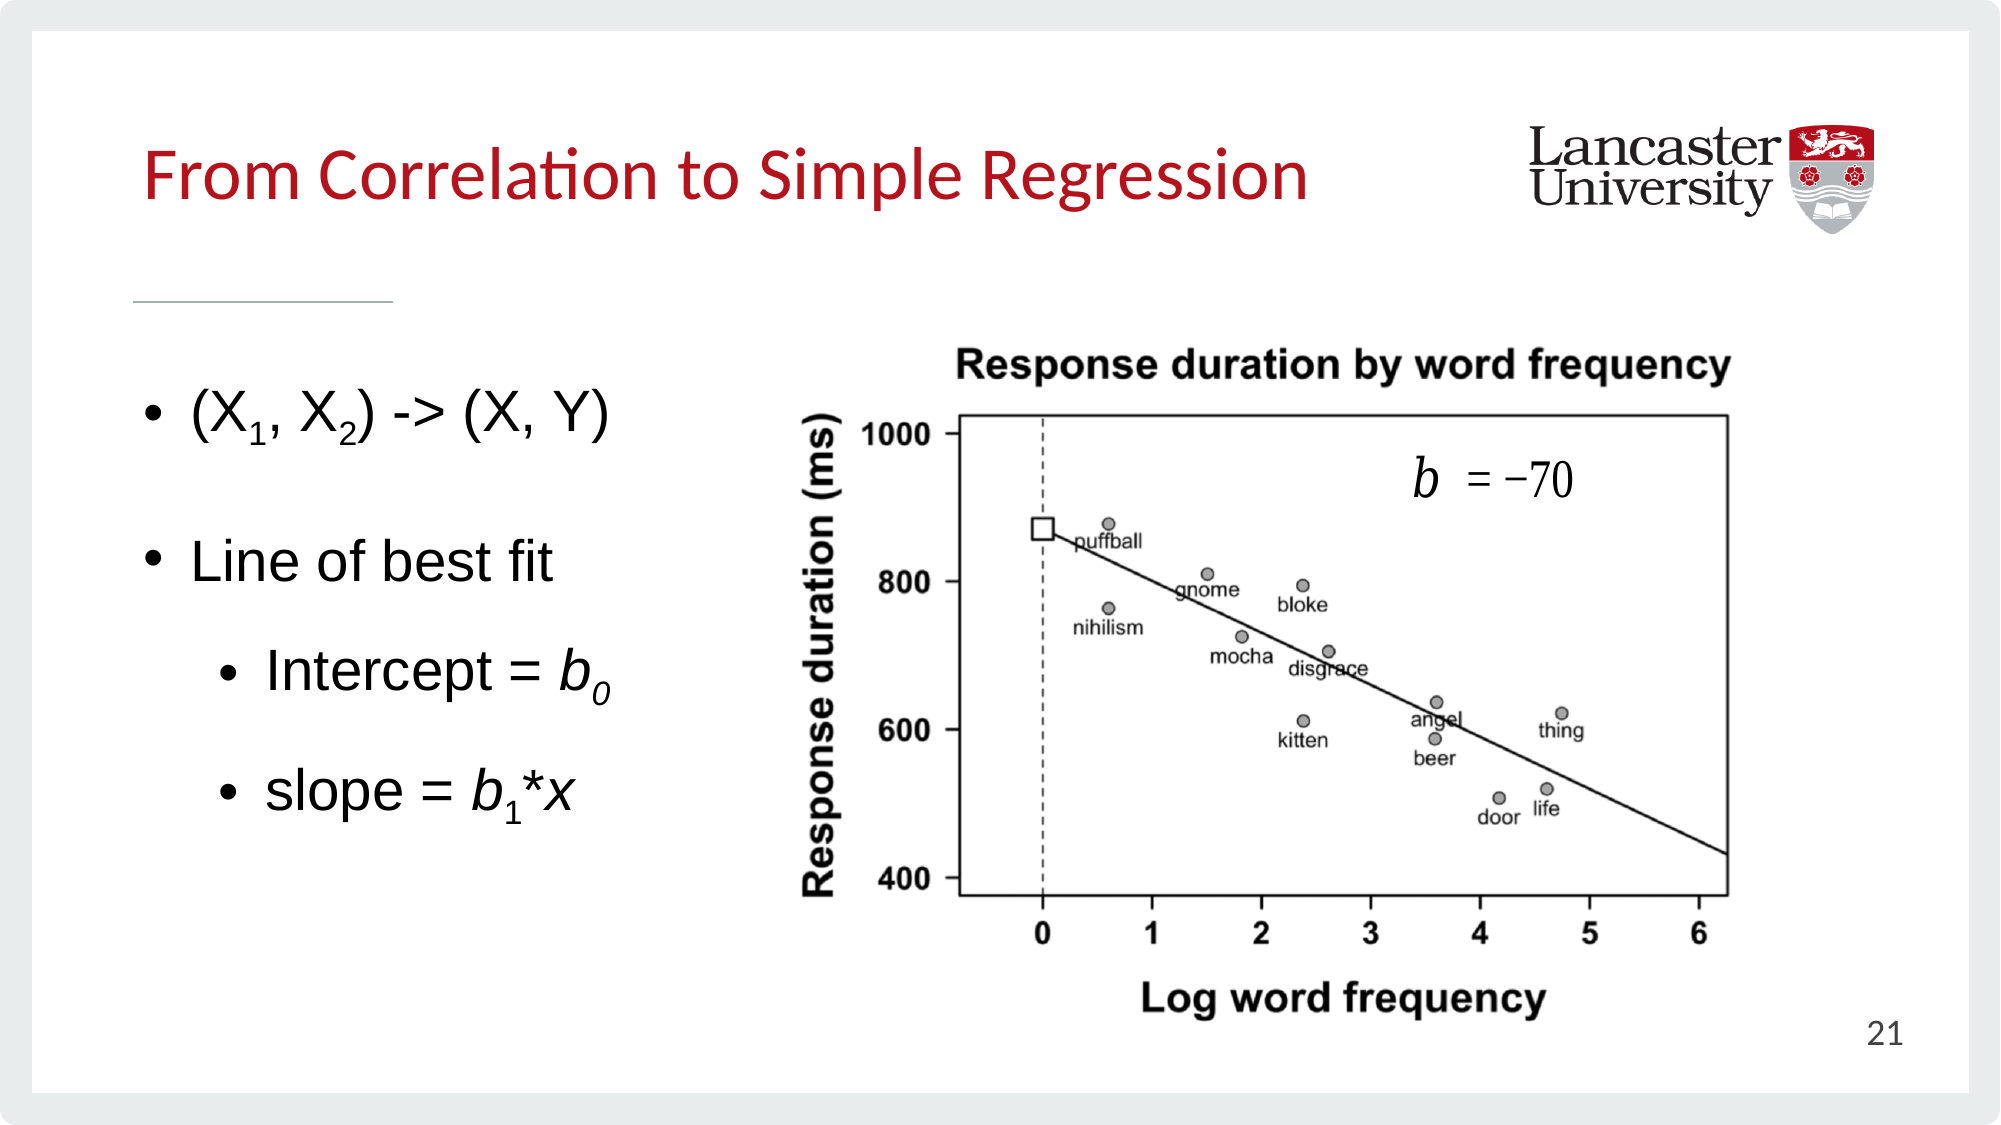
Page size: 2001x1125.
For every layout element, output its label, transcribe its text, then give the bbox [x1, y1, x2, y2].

title From Correlation to Simple Regression [128, 78, 1448, 279]
text_box (X1, X2) -> (X, Y) Line of best fit Intercept = b0 slope = b1*x [128, 365, 764, 839]
slide_number 21 [1468, 1001, 1919, 1061]
picture [769, 316, 1794, 1038]
